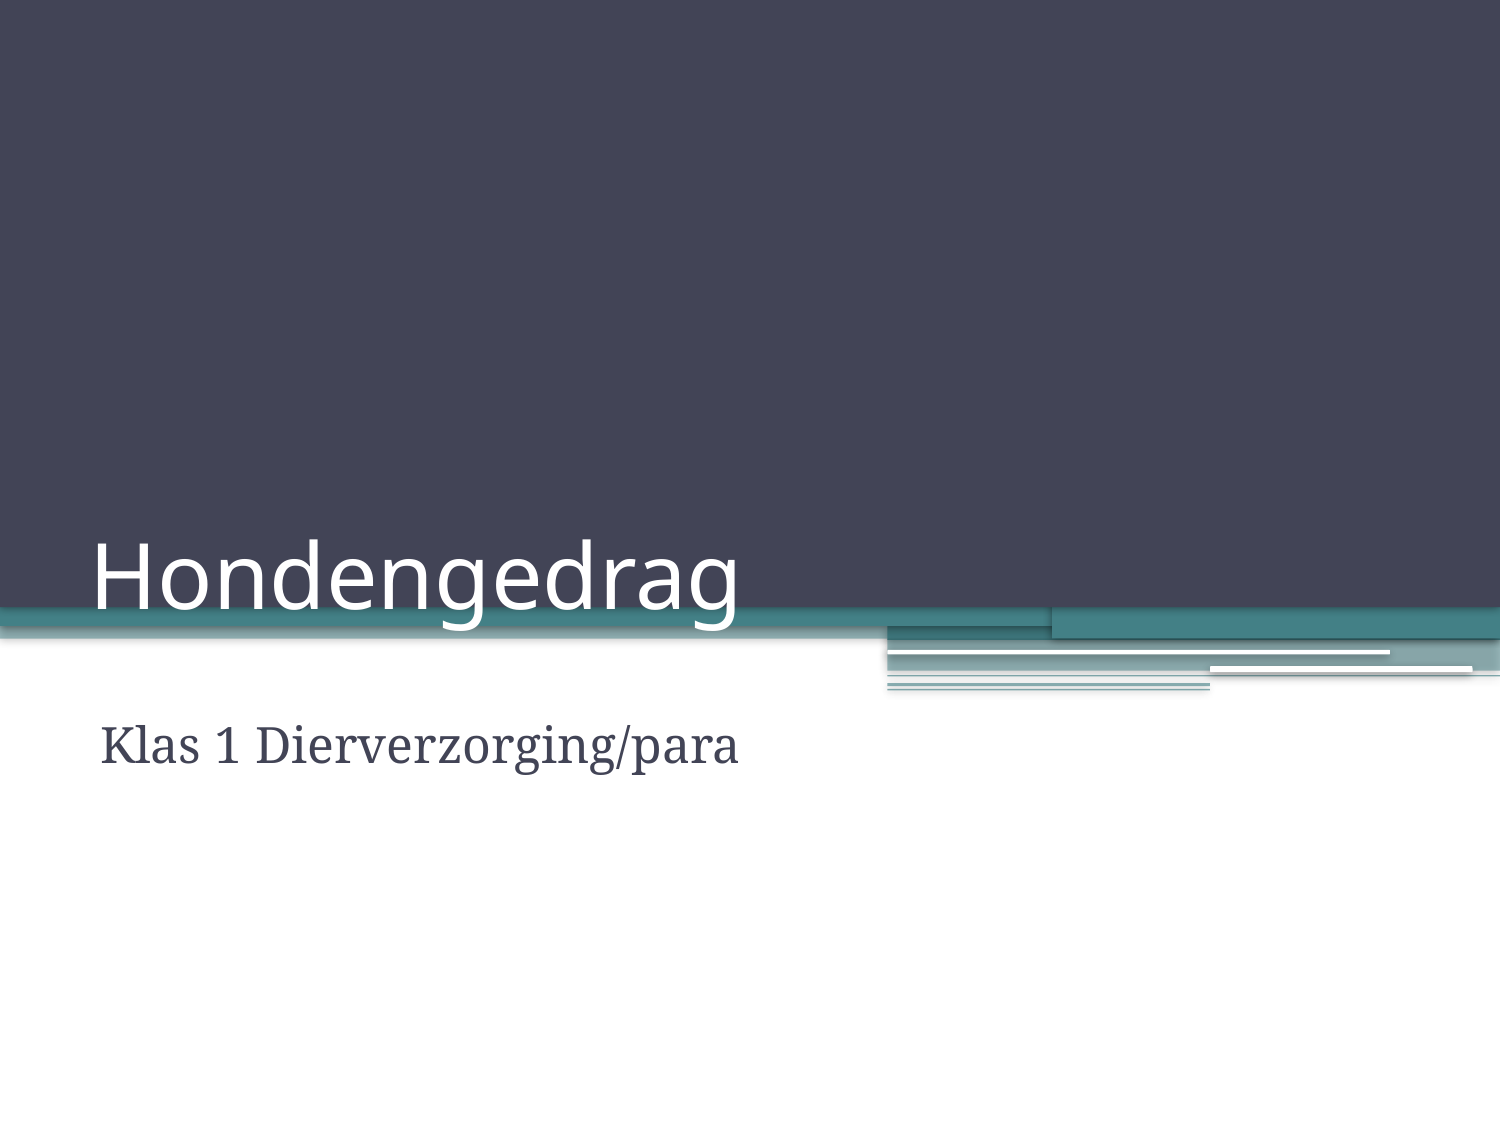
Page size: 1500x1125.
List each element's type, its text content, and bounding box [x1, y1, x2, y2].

subtitle Klas 1 Dierverzorging/para [75, 639, 888, 928]
title Hondengedrag [75, 394, 1463, 636]
